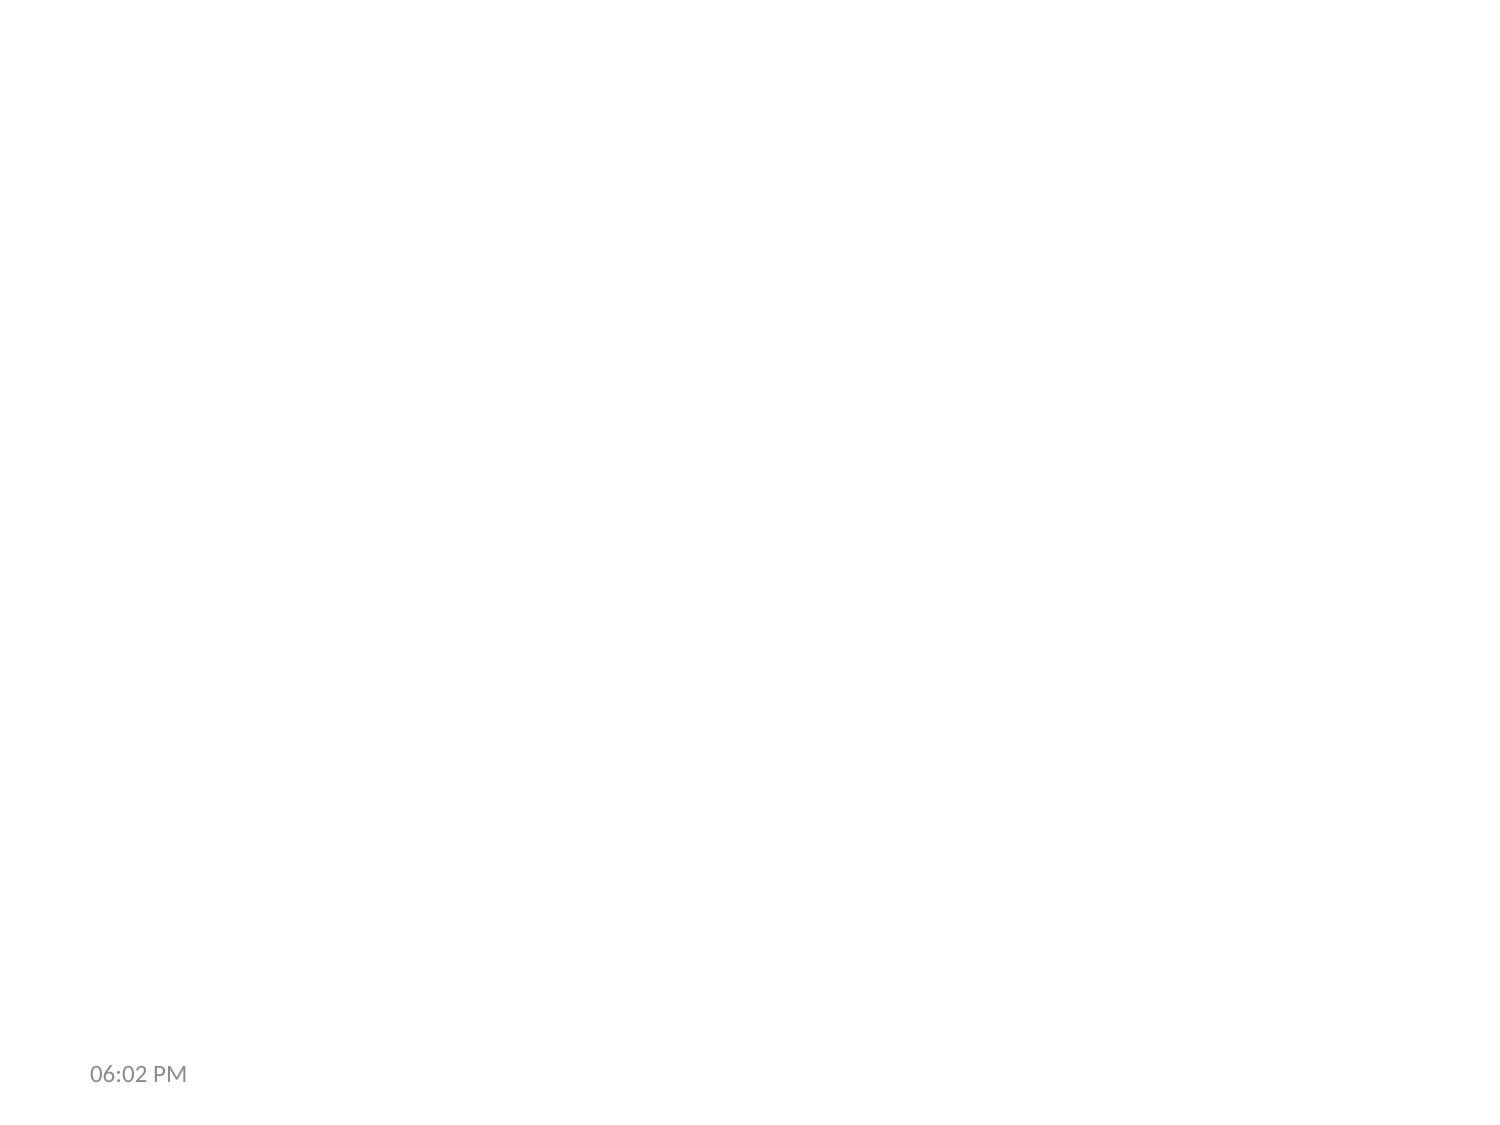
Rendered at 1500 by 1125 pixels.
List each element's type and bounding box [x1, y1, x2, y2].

slide_number [75, 1042, 425, 1103]
